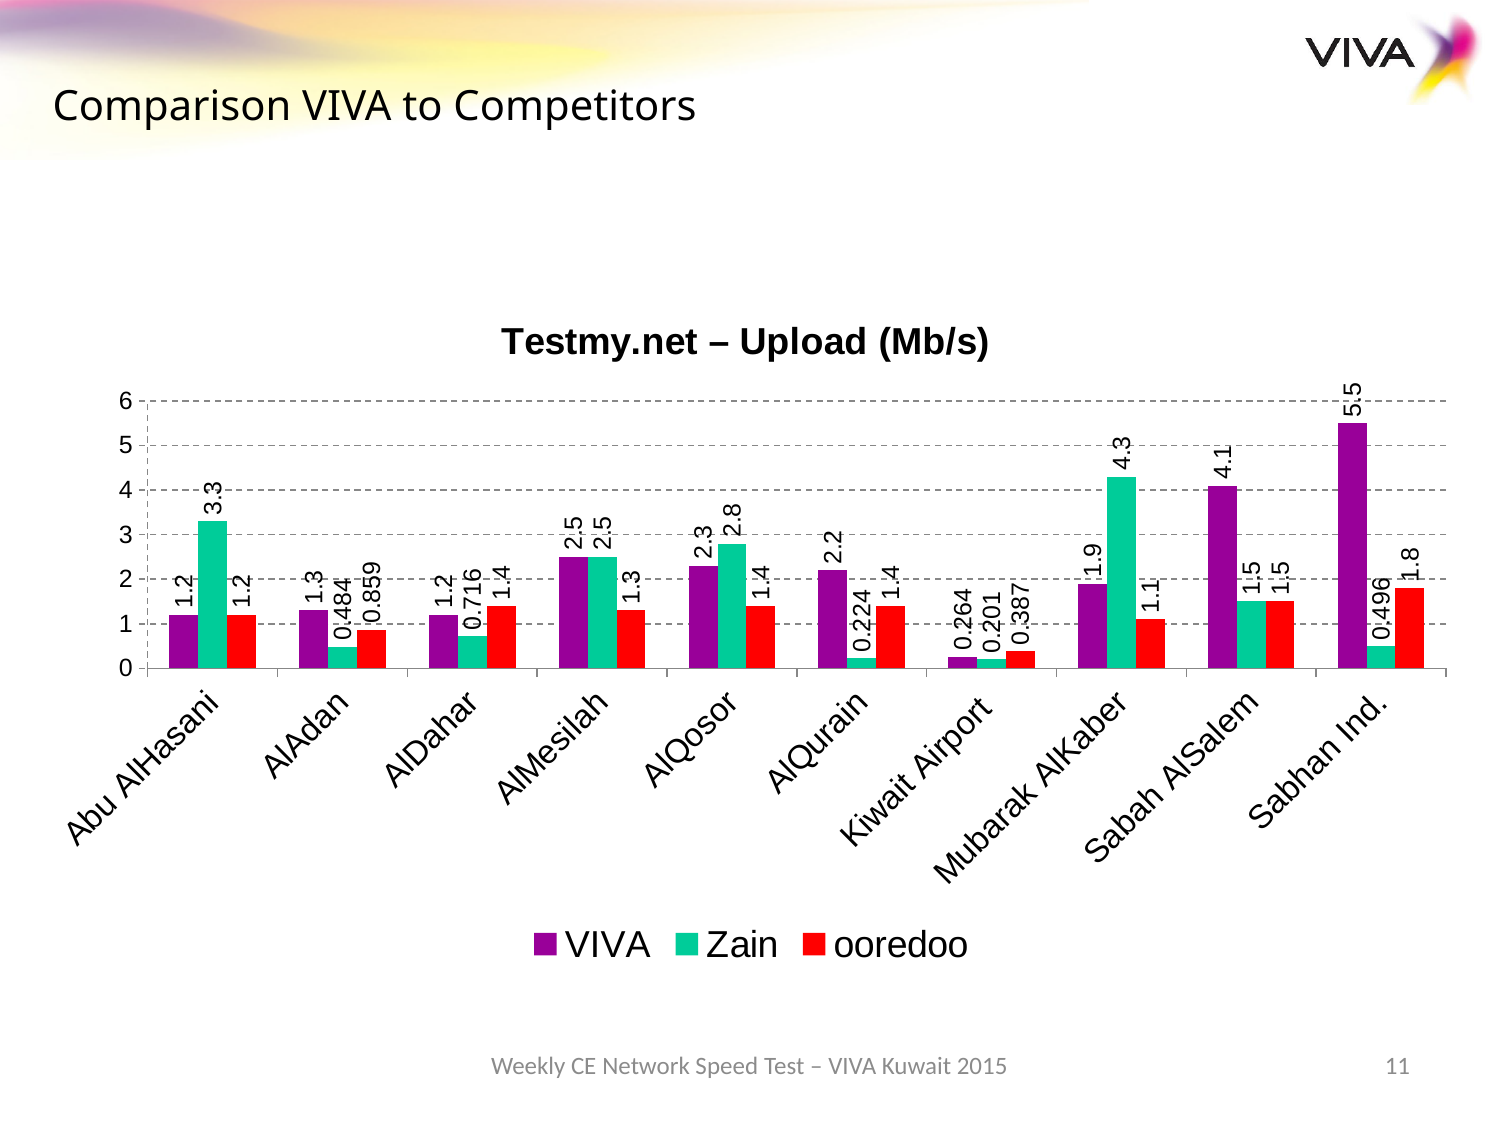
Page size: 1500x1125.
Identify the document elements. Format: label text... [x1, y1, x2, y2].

text_box 11 [1074, 1042, 1425, 1103]
chart [27, 287, 1476, 974]
picture [1300, 12, 1485, 105]
picture [0, 0, 1089, 160]
text_box Comparison VIVA to Competitors [37, 24, 1278, 184]
text_box Weekly CE Network Speed Test – VIVA Kuwait 2015 [205, 1042, 1074, 1103]
